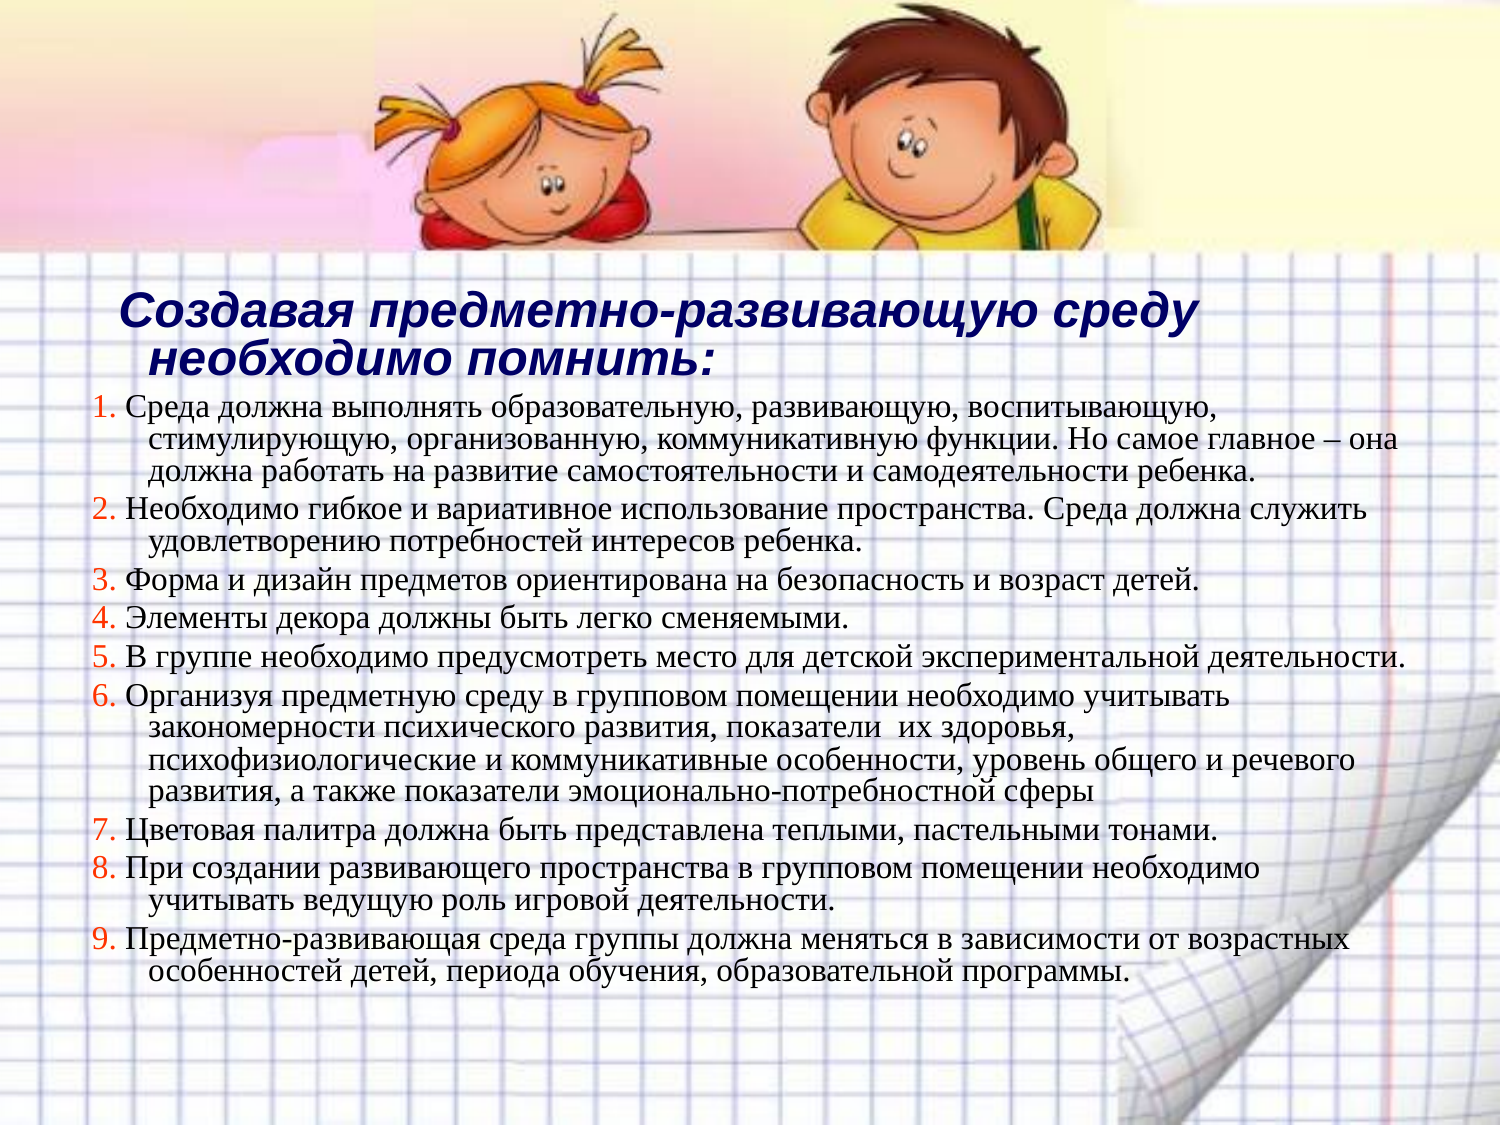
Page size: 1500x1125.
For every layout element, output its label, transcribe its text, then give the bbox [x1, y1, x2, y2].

list Создавая предметно-развивающую среду необходимо помнить: 1. Среда должна выполнять образовательную, развивающую, воспитывающую, стимулирующую, организованную, коммуникативную функции. Но самое главное – она должна работать на развитие самостоятельности и самодеятельности ребенка. 2. Необходимо гибкое и вариативное использование пространства. Среда должна служить удовлетворению потребностей интересов ребенка. 3. Форма и дизайн предметов ориентирована на безопасность и возраст детей. 4. Элементы декора должны быть легко сменяемыми. 5. В группе необходимо предусмотреть место для детской экспериментальной деятельности. 6. Организуя предметную среду в групповом помещении необходимо учитывать закономерности психического развития, показатели их здоровья, психофизиологические и коммуникативные особенности, уровень общего и речевого развития, а также показатели эмоционально-потребностной сферы 7. Цветовая палитра должна быть представлена теплыми, пастельными тонами. 8. При создании развивающего пространства в групповом помещении необходимо учитывать ведущую роль игровой деятельности. 9. Предметно-развивающая среда группы должна меняться в зависимости от возрастных особенностей детей, периода обучения, образовательной программы. [76, 281, 1428, 1125]
picture [0, 0, 1500, 1125]
